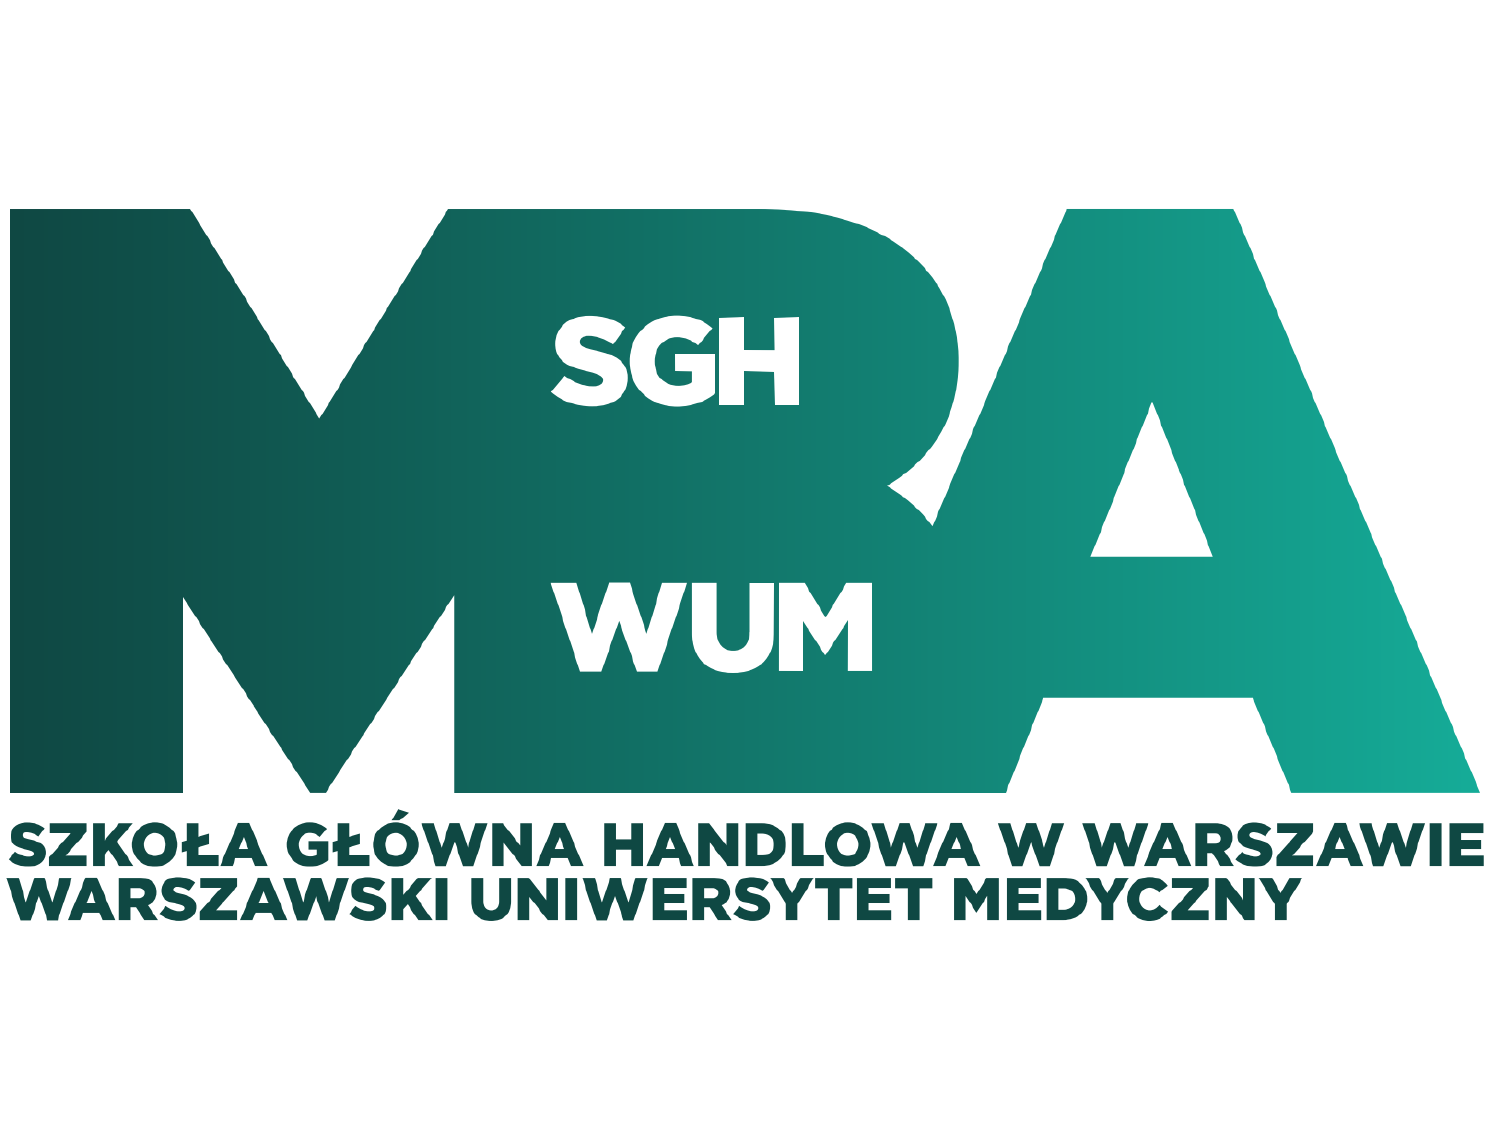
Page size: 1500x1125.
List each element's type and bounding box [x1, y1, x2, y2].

picture [0, 200, 1500, 938]
